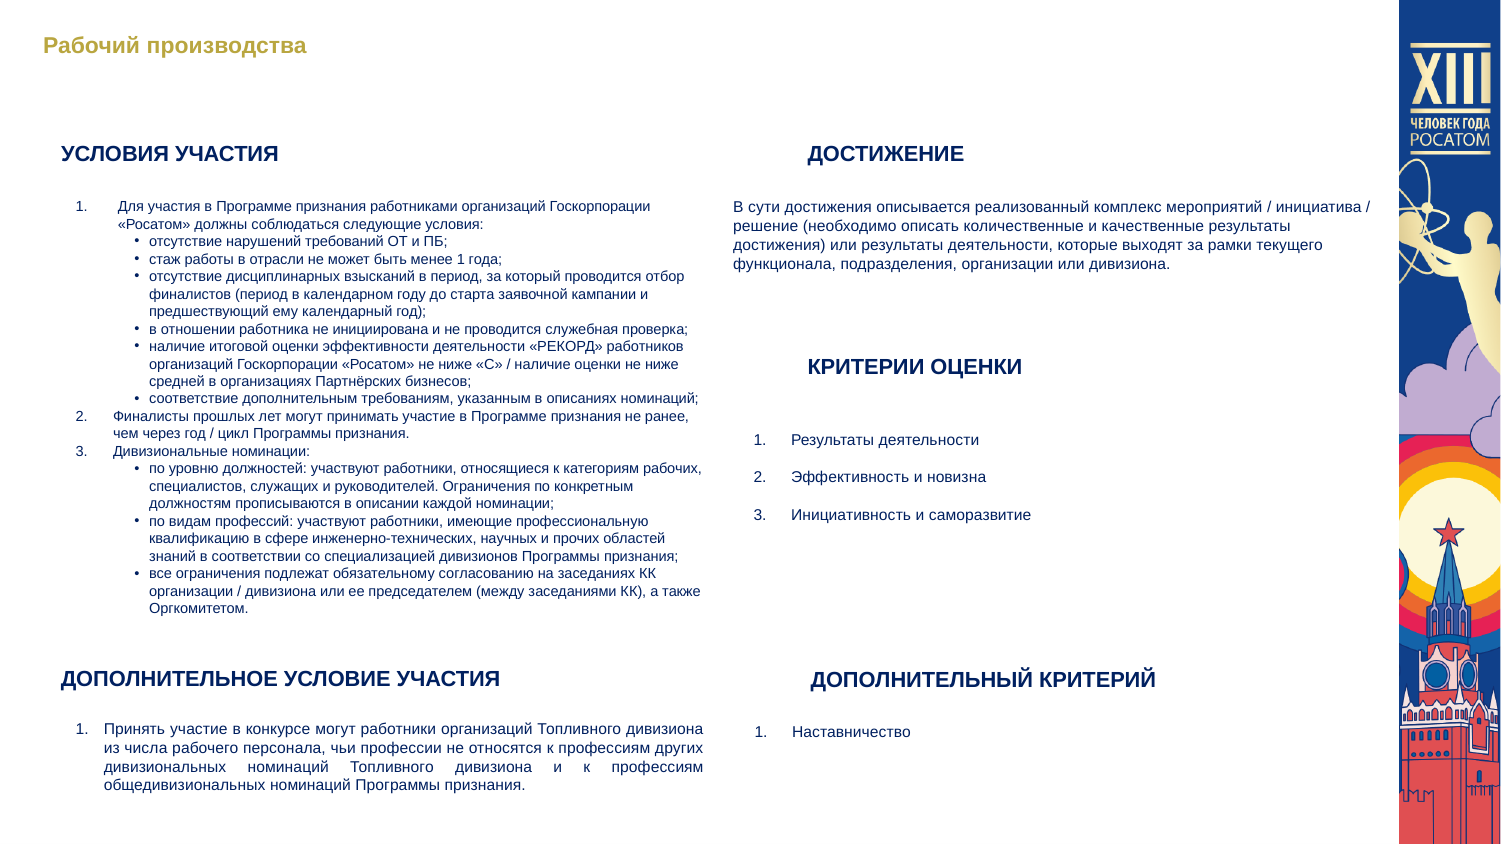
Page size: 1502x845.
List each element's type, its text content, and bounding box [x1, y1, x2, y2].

text_box ДОПОЛНИТЕЛЬНЫЙ КРИТЕРИЙ [810, 652, 1303, 712]
text_box УСЛОВИЯ УЧАСТИЯ [60, 126, 411, 169]
text_box Принять участие в конкурсе могут работники организаций Топливного дивизиона из числа рабочего персонала, чьи профессии не относятся к профессиям других дивизиональных номинаций Топливного дивизиона и к профессиям общедивизиональных номинаций Программы признания. [60, 711, 719, 802]
text_box ДОСТИЖЕНИЕ [807, 126, 1158, 168]
text_box Для участия в Программе признания работниками организаций Госкорпорации «Росатом» должны соблюдаться следующие условия: отсутствие нарушений требований ОТ и ПБ; стаж работы в отрасли не может быть менее 1 года; отсутствие дисциплинарных взысканий в период, за который проводится отбор финалистов (период в календарном году до старта заявочной кампании и предшествующий ему календарный год); в отношении работника не инициирована и не проводится служебная проверка; наличие итоговой оценки эффективности деятельности «РЕКОРД» работников организаций Госкорпорации «Росатом» не ниже «С» / наличие оценки не ниже средней в организациях Партнёрских бизнесов; соответствие дополнительным требованиям, указанным в описаниях номинаций; Финалисты прошлых лет могут принимать участие в Программе признания не ранее, чем через год / цикл Программы признания. Дивизиональные номинации: по уровню должностей: участвуют работники, относящиеся к категориям рабочих, специалистов, служащих и руководителей. Ограничения по конкретным должностям прописываются в описании каждой номинации; по видам профессий: участвуют работники, имеющие профессиональную квалификацию в сфере инженерно-технических, научных и прочих областей знаний в соответствии со специализацией дивизионов Программы признания; все ограничения подлежат обязательному согласованию на заседаниях КК организации / дивизиона или ее председателем (между заседаниями КК), а также Оргкомитетом. [60, 189, 727, 625]
picture [0, 0, 1501, 844]
text_box ДОПОЛНИТЕЛЬНОЕ УСЛОВИЕ УЧАСТИЯ [60, 651, 652, 694]
text_box Рабочий производства [28, 23, 1402, 66]
text_box КРИТЕРИИ ОЦЕНКИ [807, 339, 1158, 381]
text_box В сути достижения описывается реализованный комплекс мероприятий / инициатива / решение (необходимо описать количественные и качественные результаты достижения) или результаты деятельности, которые выходят за рамки текущего функционала, подразделения, организации или дивизиона. [718, 189, 1391, 280]
text_box Наставничество [739, 714, 1391, 786]
text_box Результаты деятельности Эффективность и новизна Инициативность и саморазвитие [738, 422, 1390, 531]
